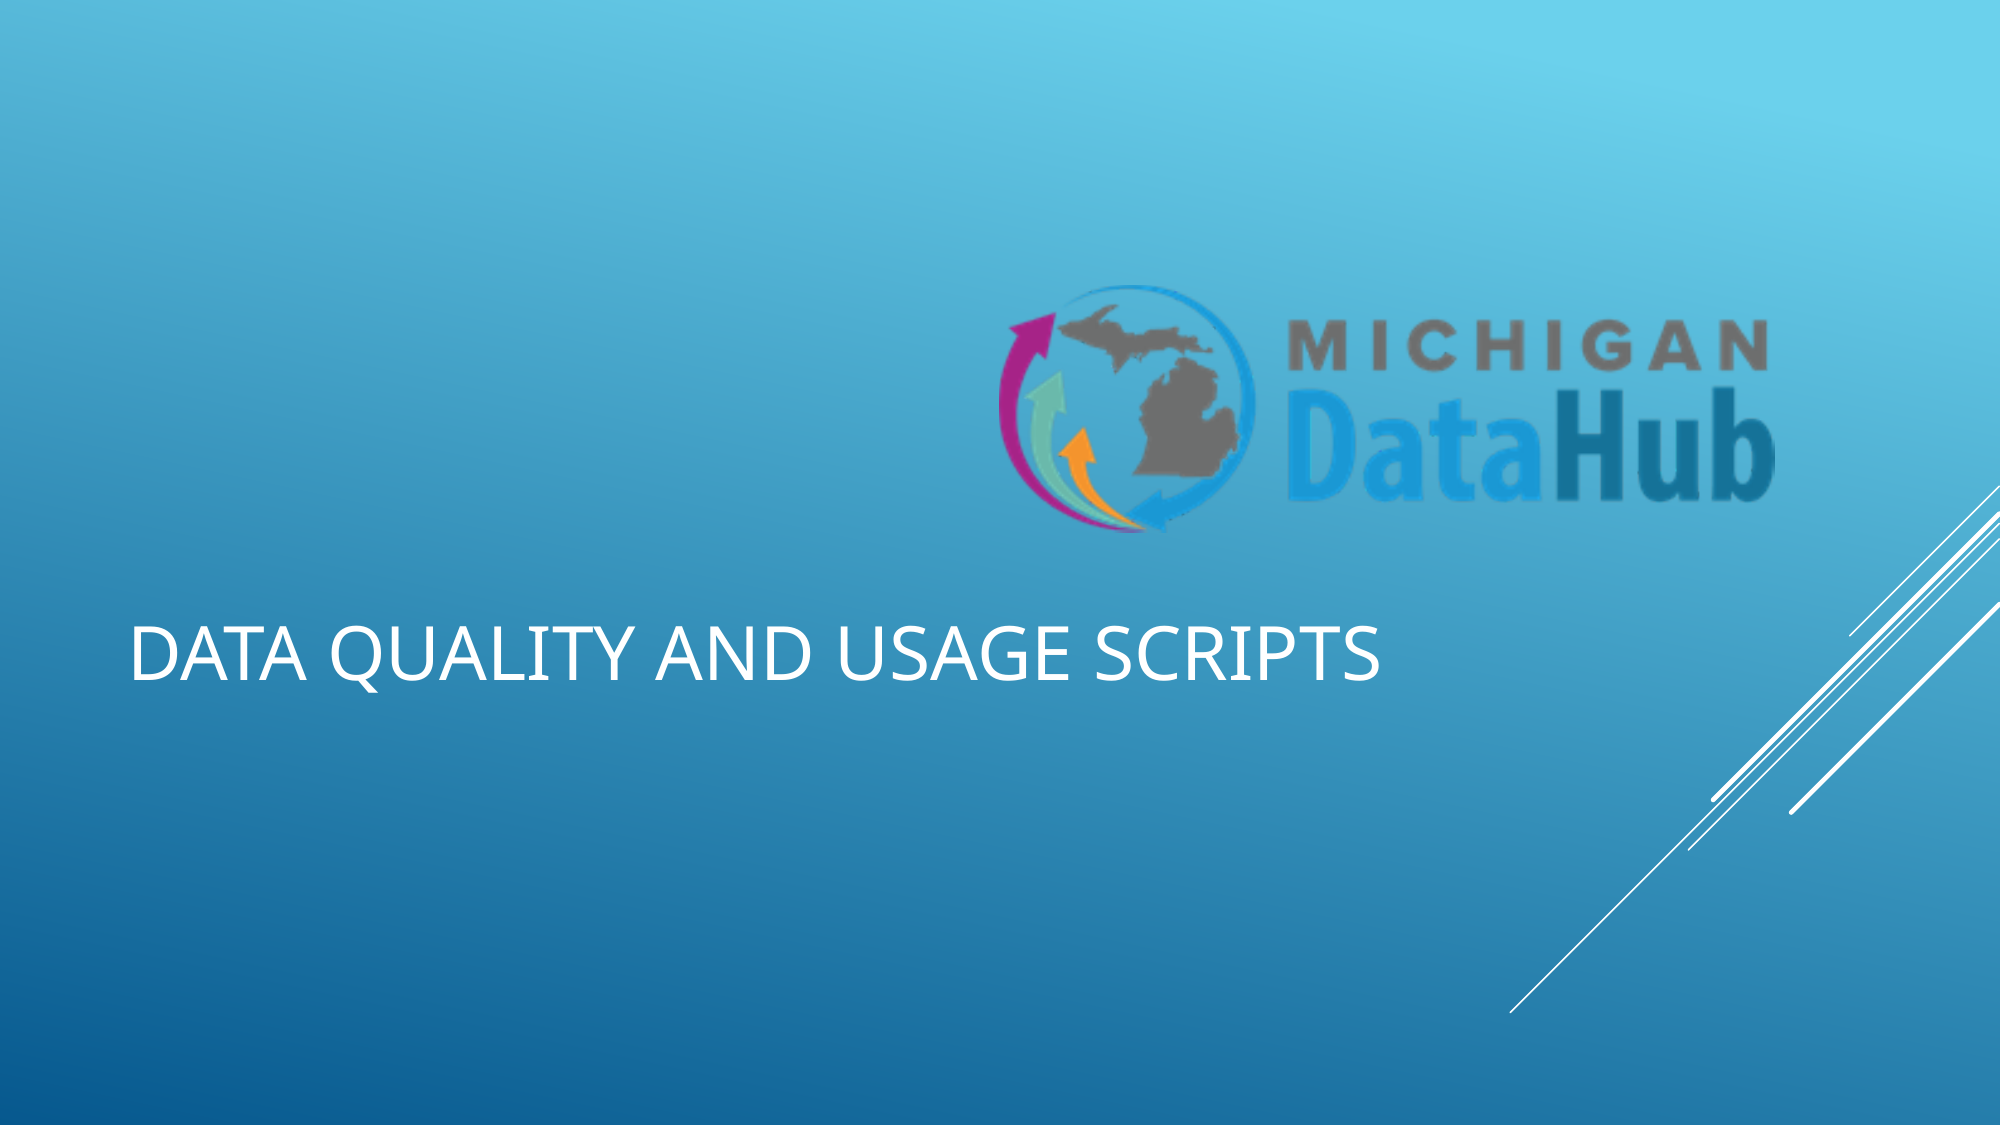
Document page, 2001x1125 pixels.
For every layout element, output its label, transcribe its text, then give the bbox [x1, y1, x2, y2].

title Data Quality and usage scripts [112, 329, 1513, 704]
picture [999, 285, 1775, 533]
